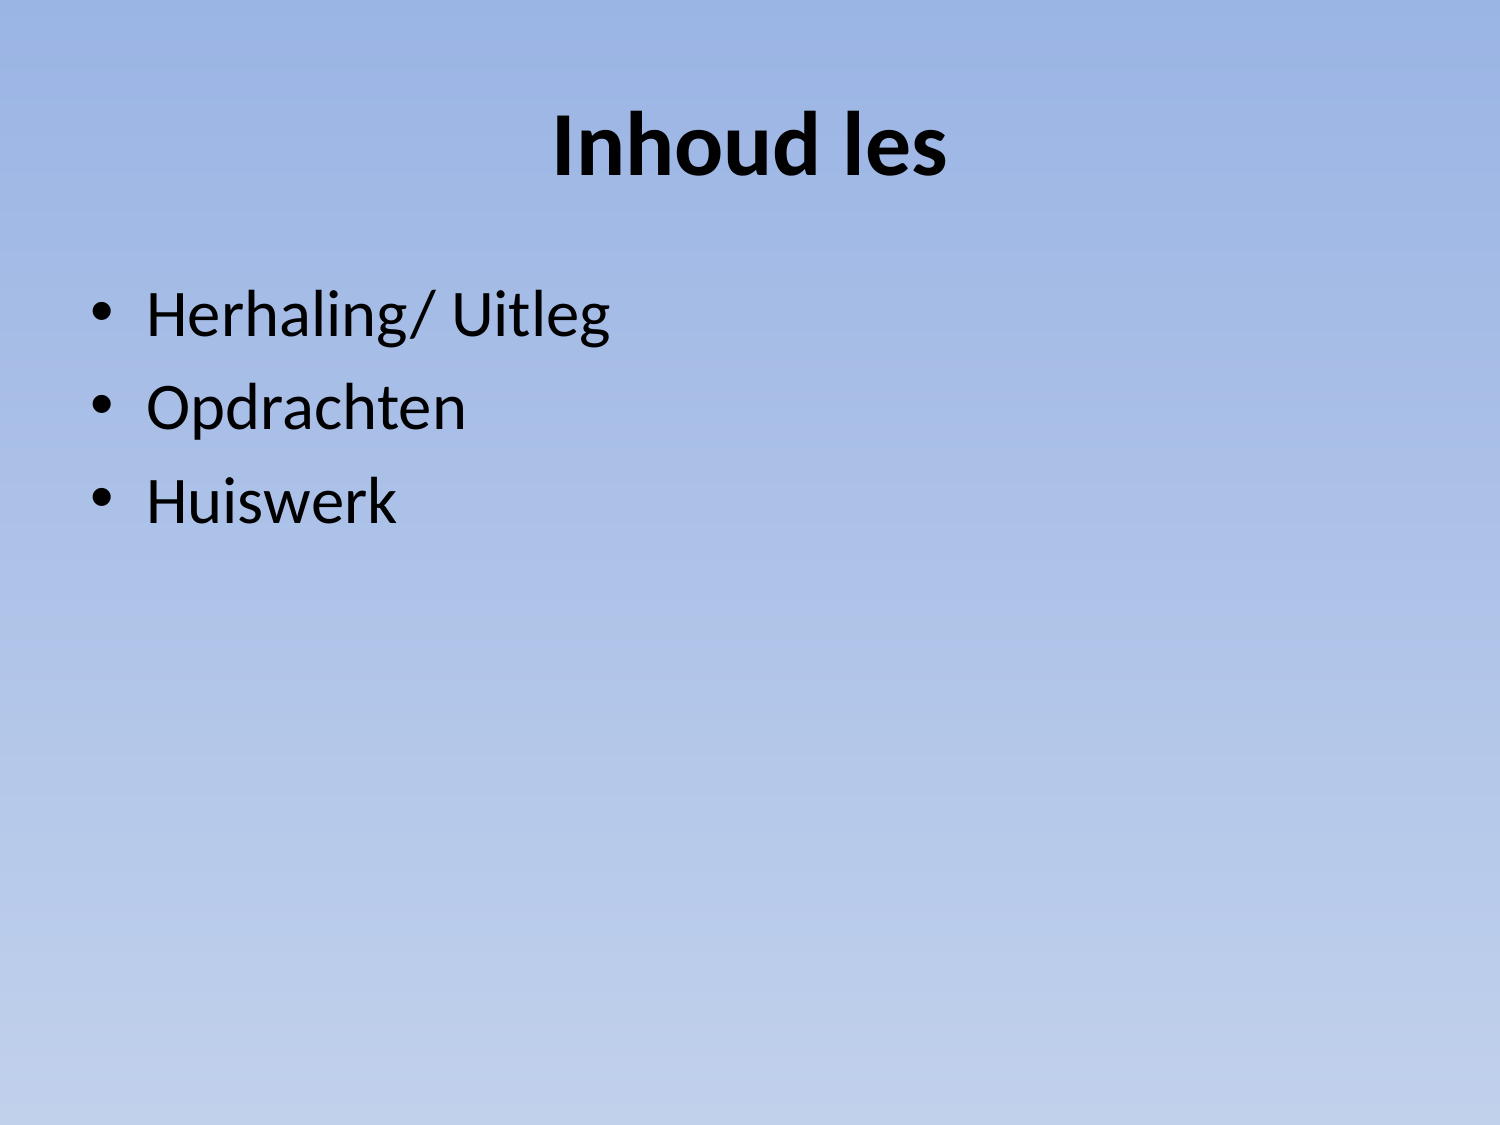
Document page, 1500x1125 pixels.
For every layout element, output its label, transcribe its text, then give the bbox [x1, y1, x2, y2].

title Inhoud les [75, 45, 1425, 233]
list Herhaling/ Uitleg Opdrachten Huiswerk [75, 262, 1425, 1005]
